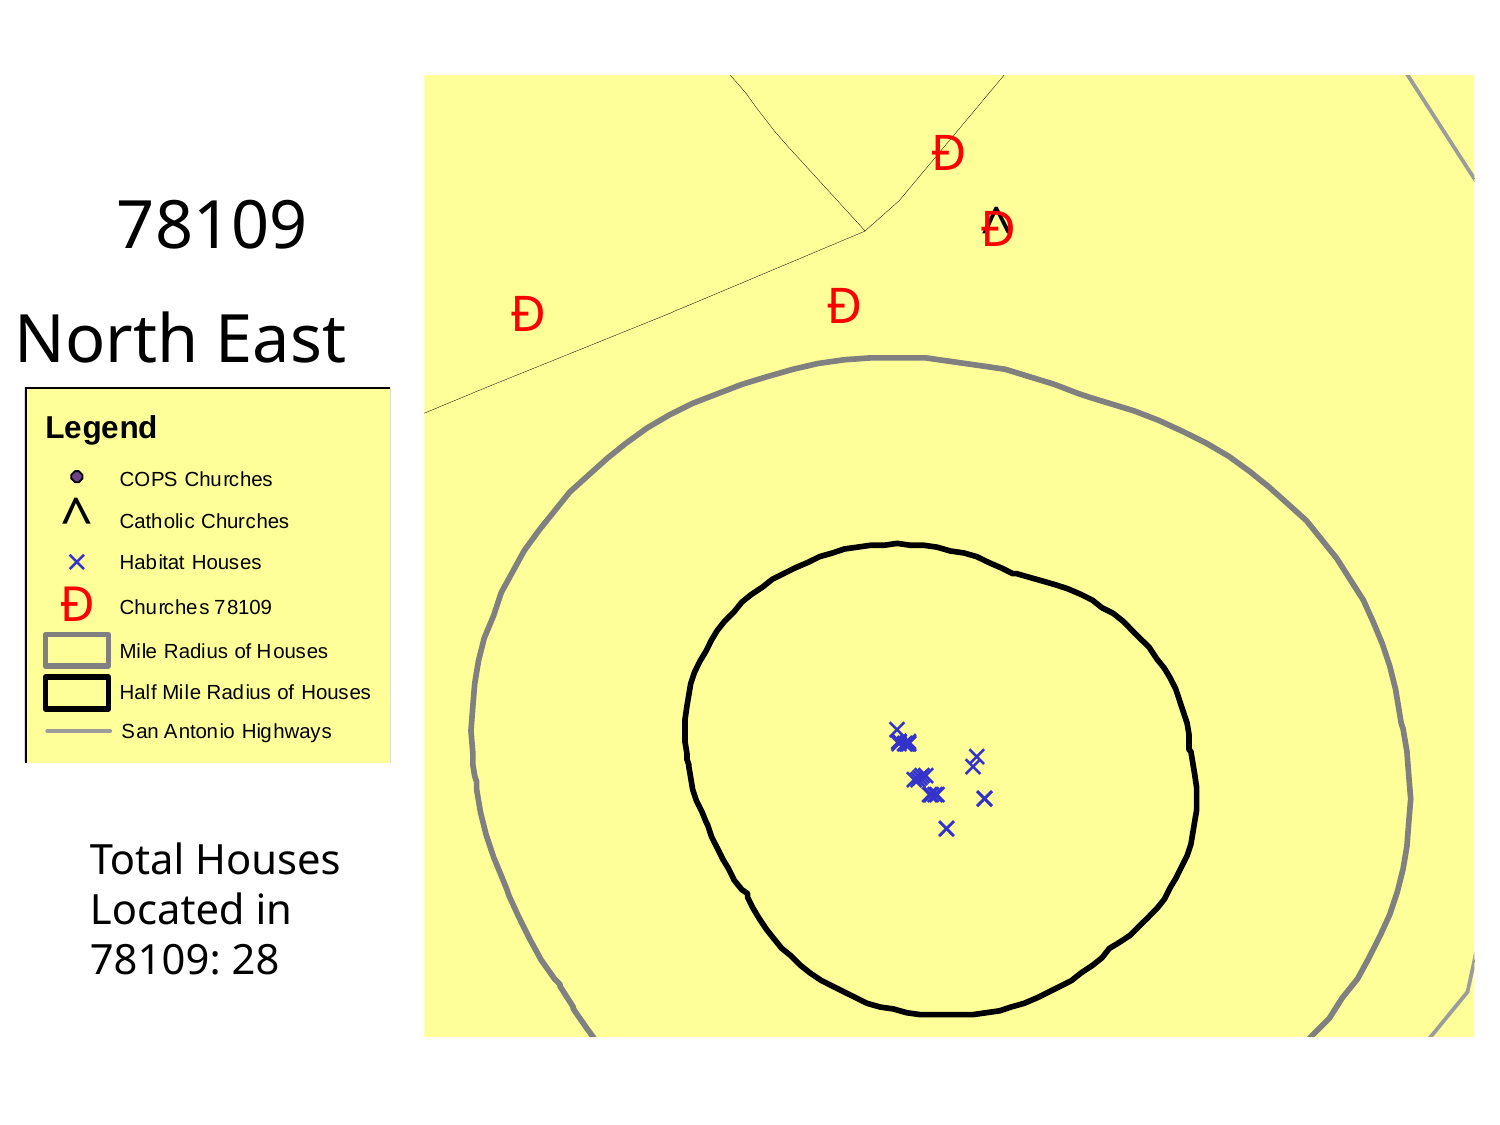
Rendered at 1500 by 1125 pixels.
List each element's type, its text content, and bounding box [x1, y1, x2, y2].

picture [424, 75, 1475, 1037]
picture [24, 387, 391, 764]
text_box 78109 North East [0, 174, 419, 383]
text_box Total Houses Located in 78109: 28 [74, 825, 375, 990]
